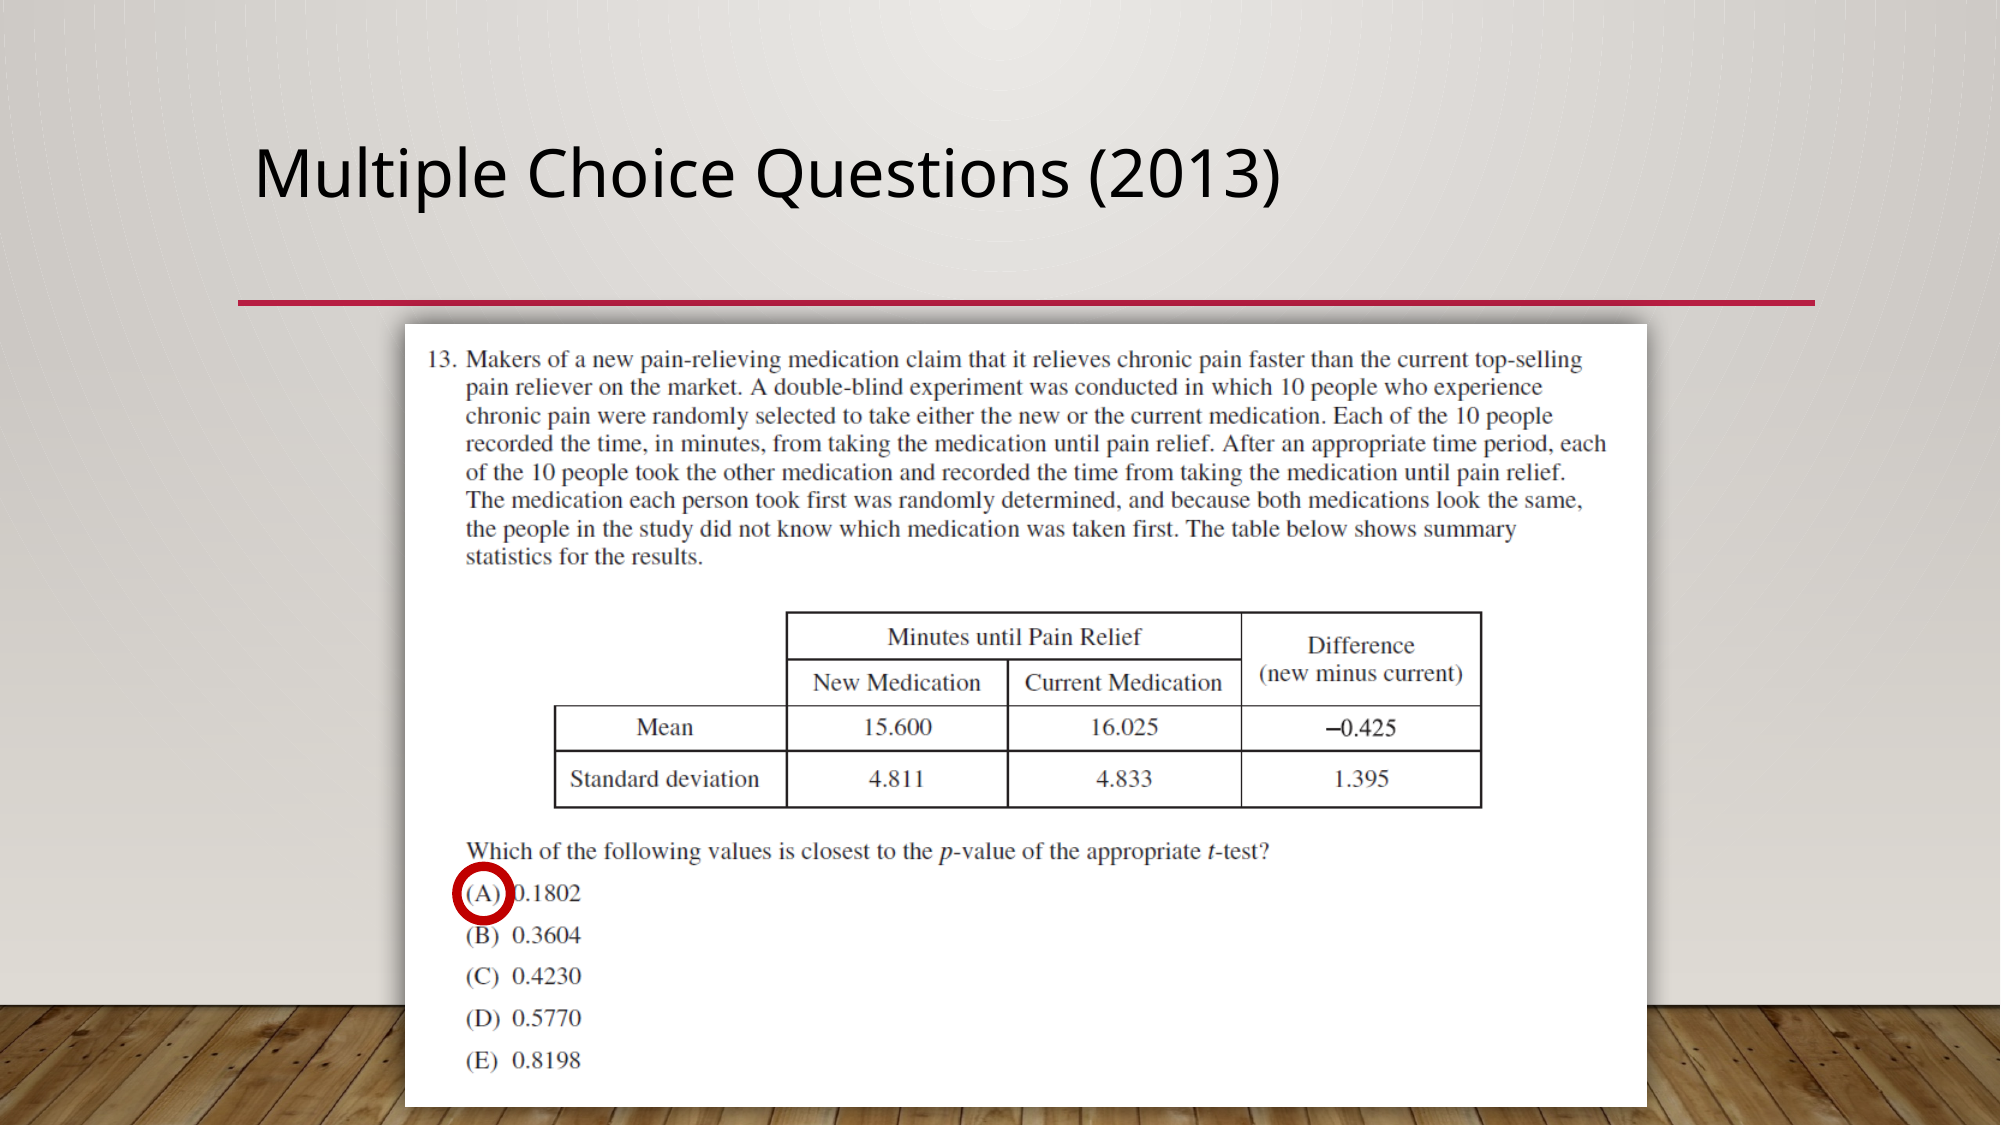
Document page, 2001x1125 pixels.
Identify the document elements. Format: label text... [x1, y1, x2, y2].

picture [0, 324, 2000, 1125]
title Multiple Choice Questions (2013) [238, 131, 1814, 305]
